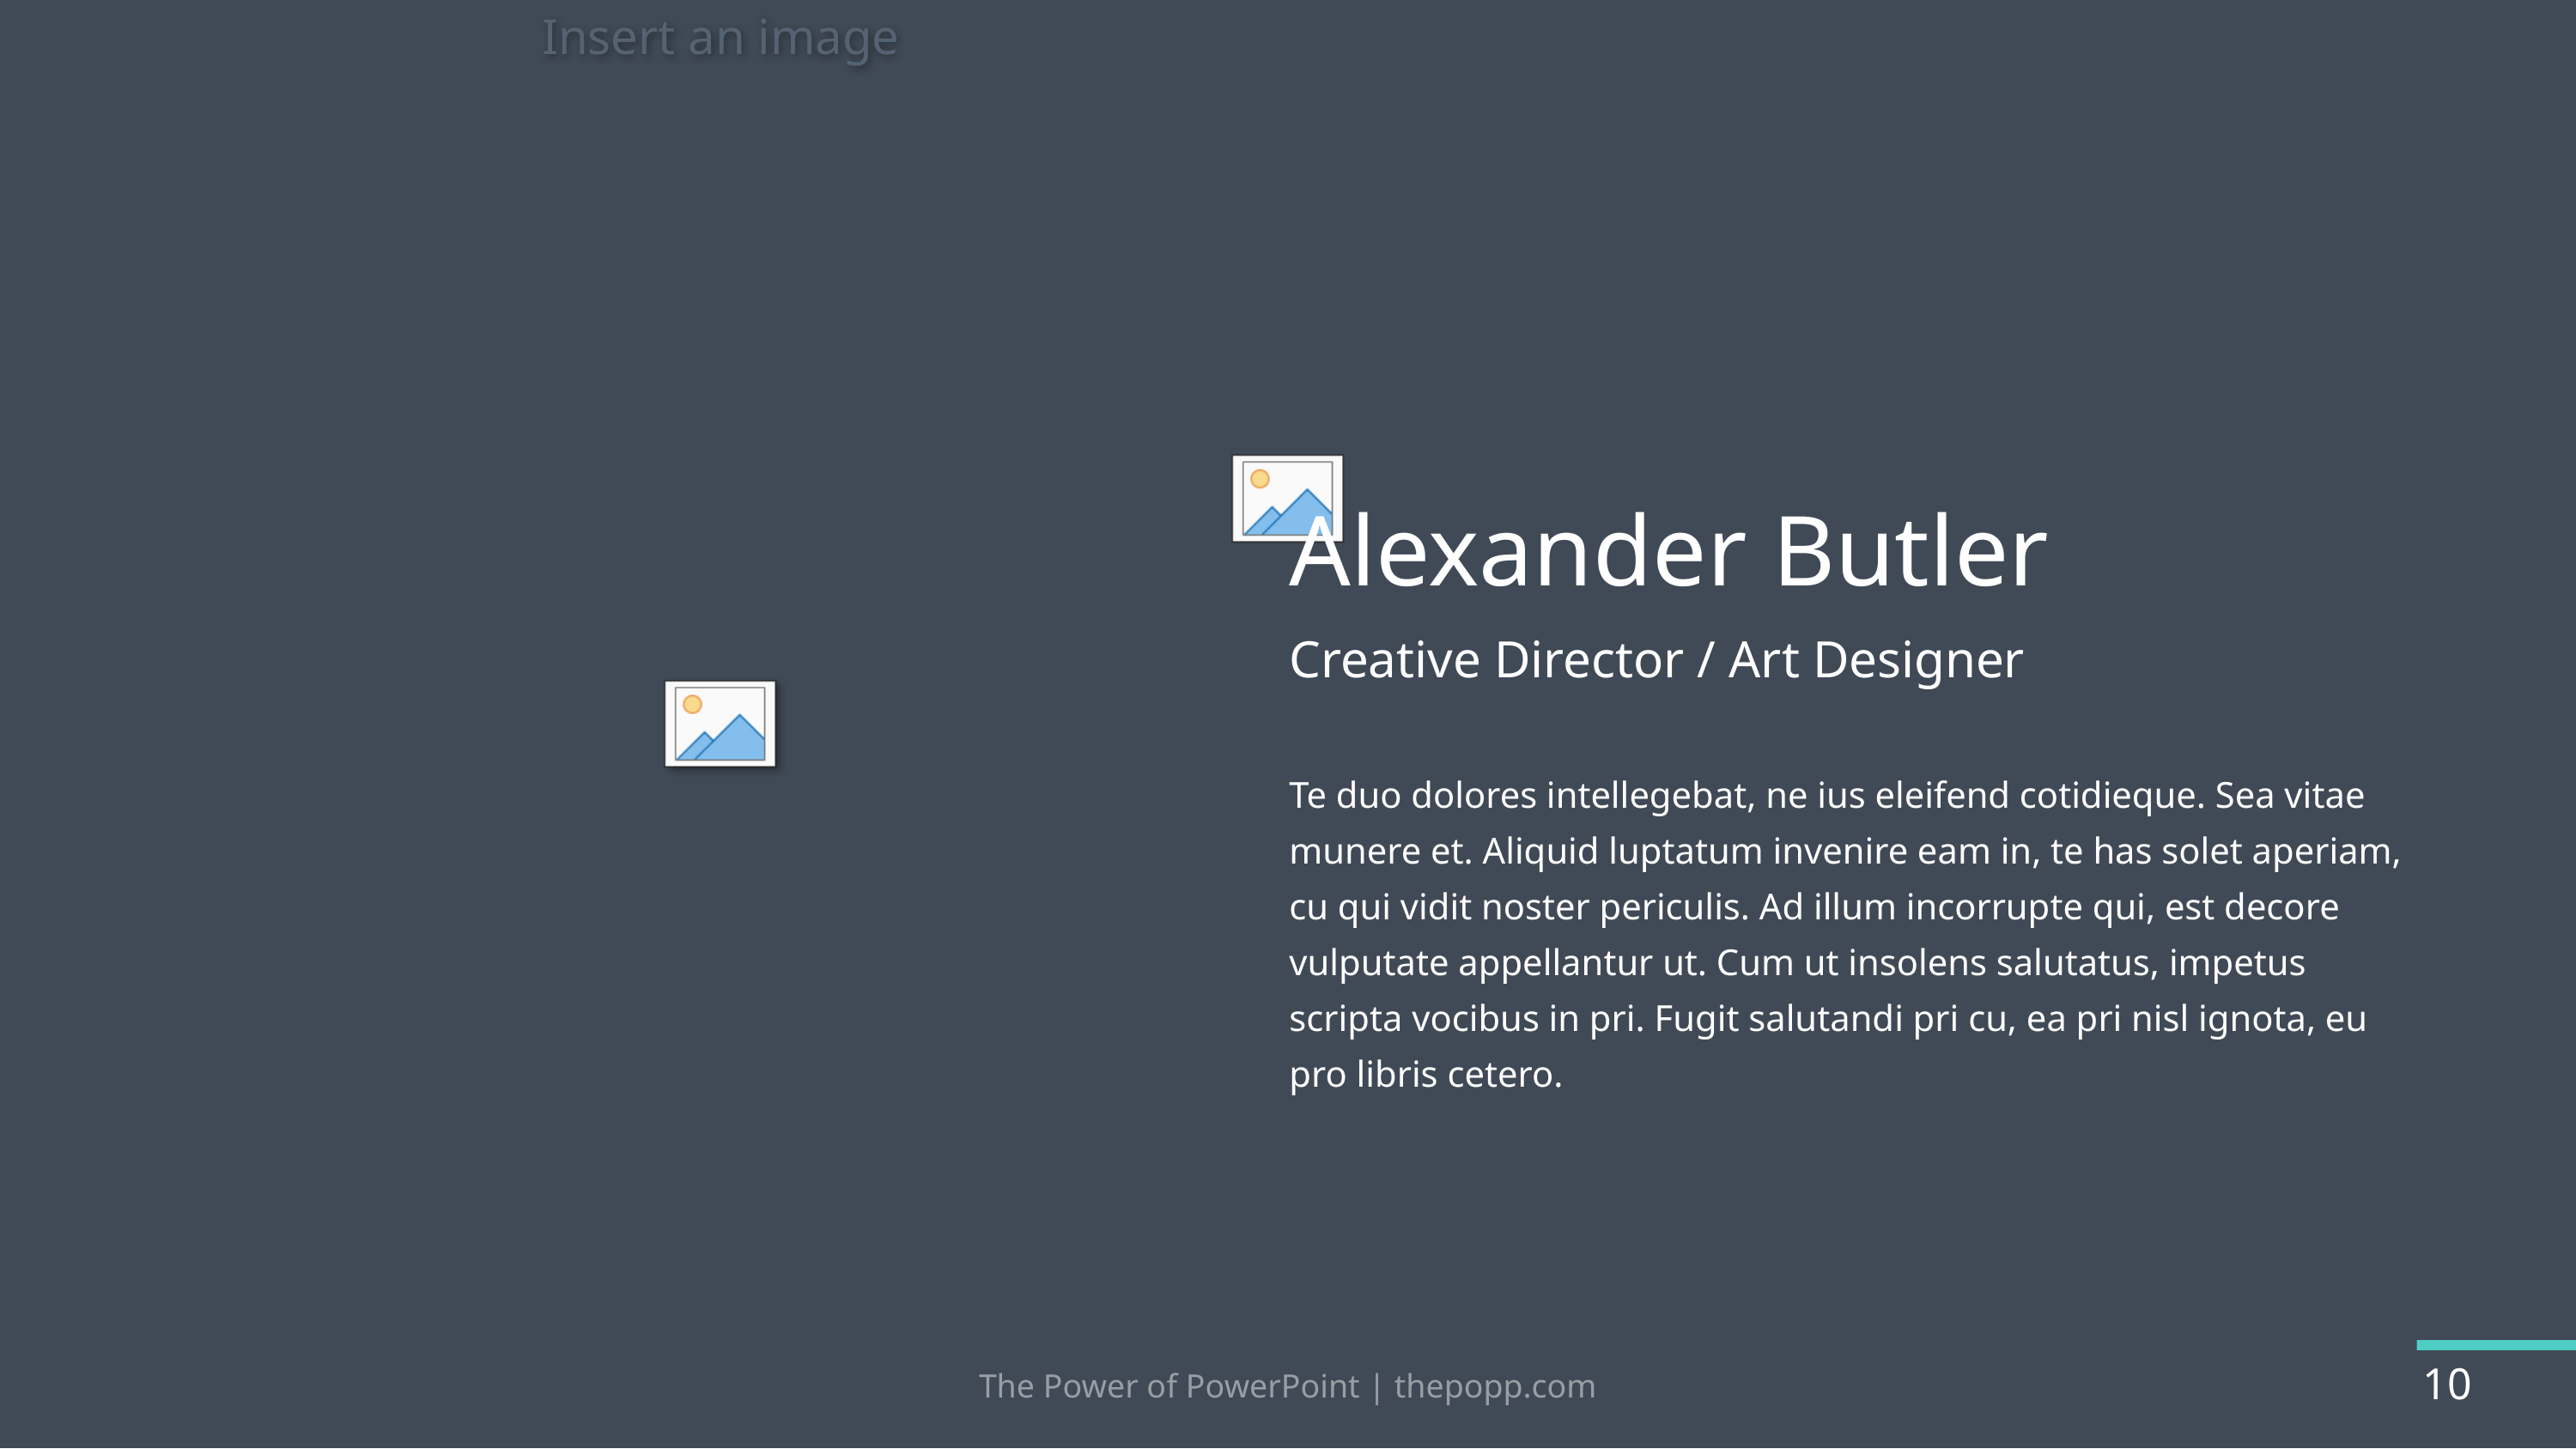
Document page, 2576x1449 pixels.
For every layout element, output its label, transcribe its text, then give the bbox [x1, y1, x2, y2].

slide_number 10 [2409, 1351, 2576, 1421]
picture [0, 0, 2576, 1449]
footer The Power of PowerPoint | thepopp.com [1249, 1349, 1723, 1427]
list Te duo dolores intellegebat, ne ius eleifend cotidieque. Sea vitae munere et. Aliquid luptatum invenire eam in, te has solet aperiam, cu qui vidit noster periculis. Ad illum incorrupte qui, est decore vulputate appellantur ut. Cum ut insolens salutatus, impetus scripta vocibus in pri. Fugit salutandi pri cu, ea pri nisl ignota, eu pro libris cetero. [1276, 998, 2427, 1159]
